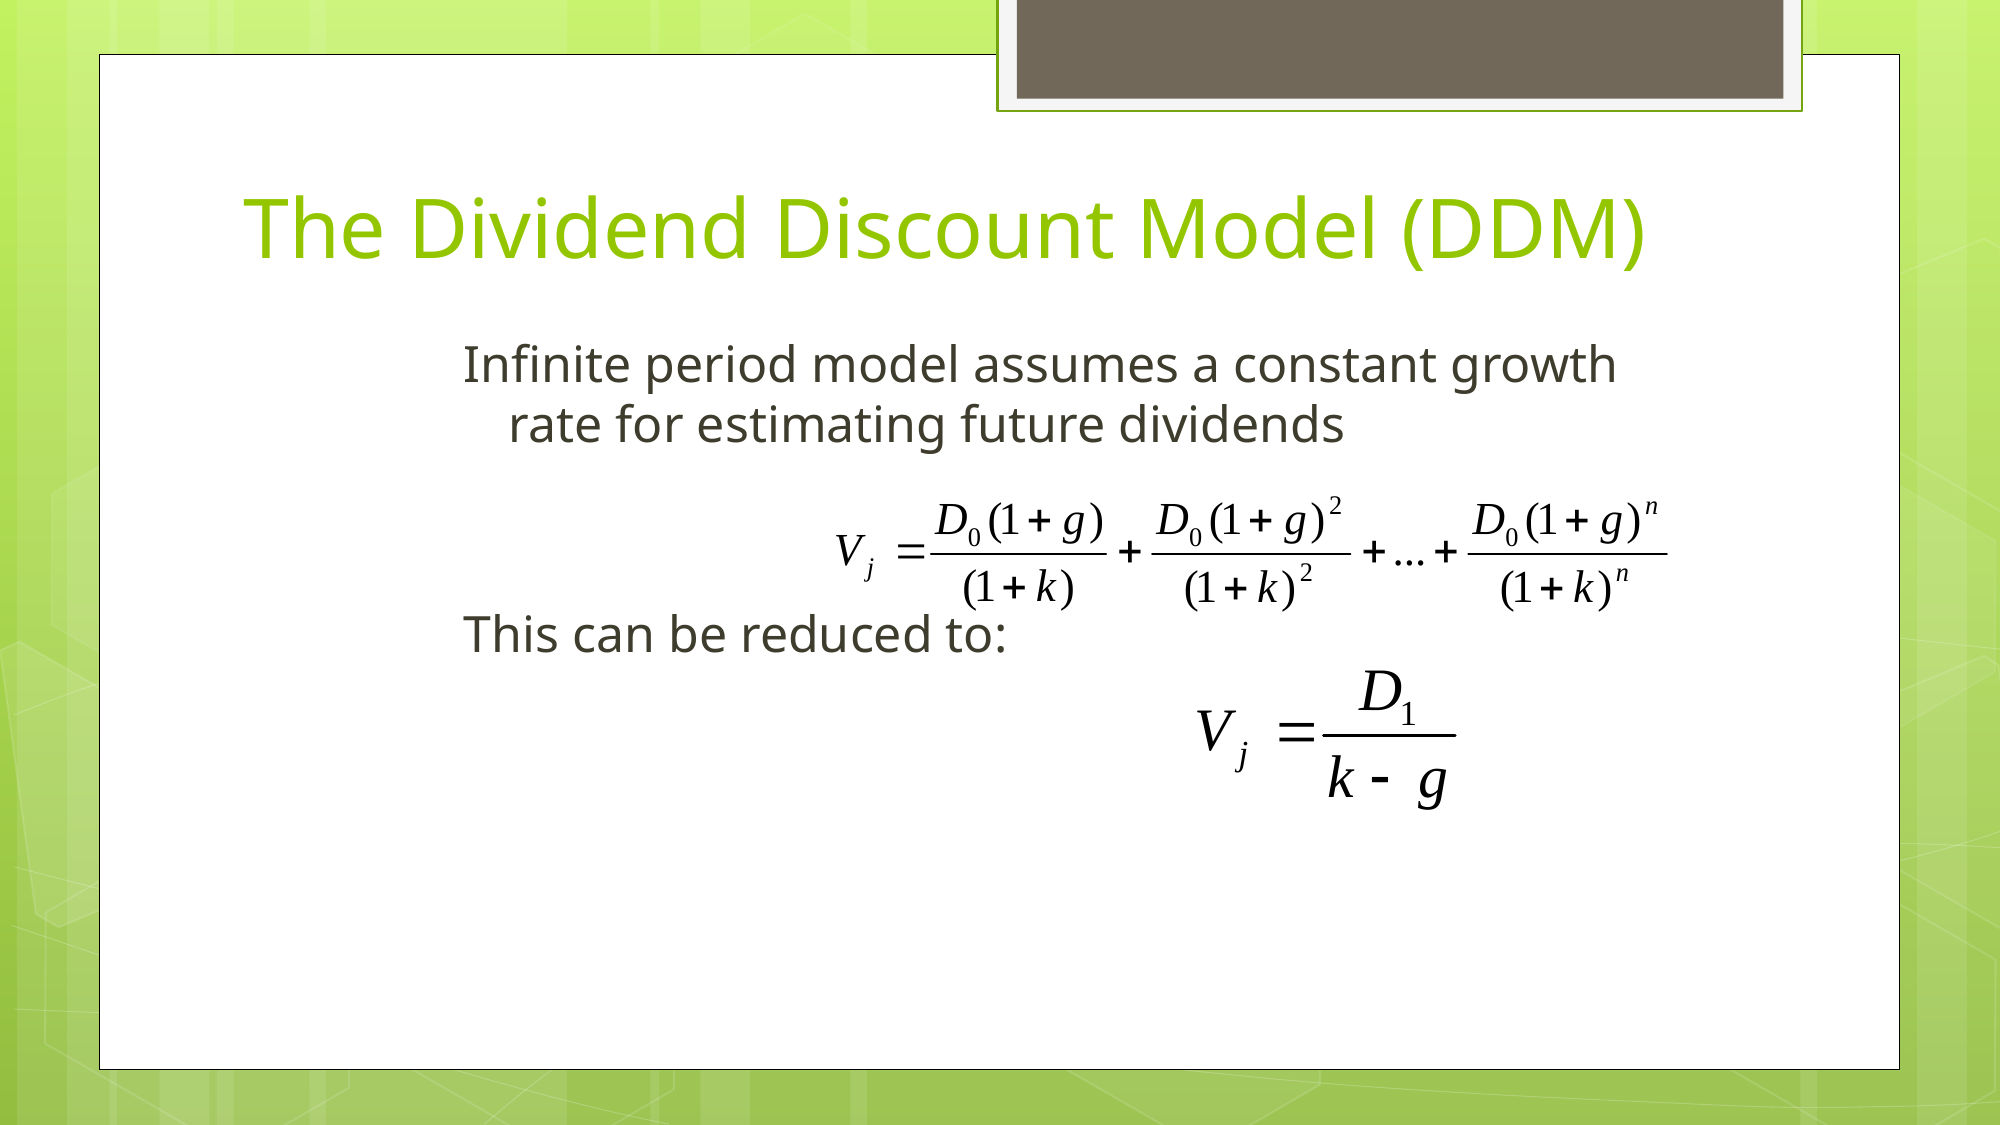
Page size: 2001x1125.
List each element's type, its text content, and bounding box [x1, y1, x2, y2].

title The Dividend Discount Model (DDM) [228, 168, 1765, 283]
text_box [830, 484, 1676, 621]
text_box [1190, 649, 1463, 818]
list Infinite period model assumes a constant growth rate for estimating future dividends This can be reduced to: [437, 324, 1713, 1075]
